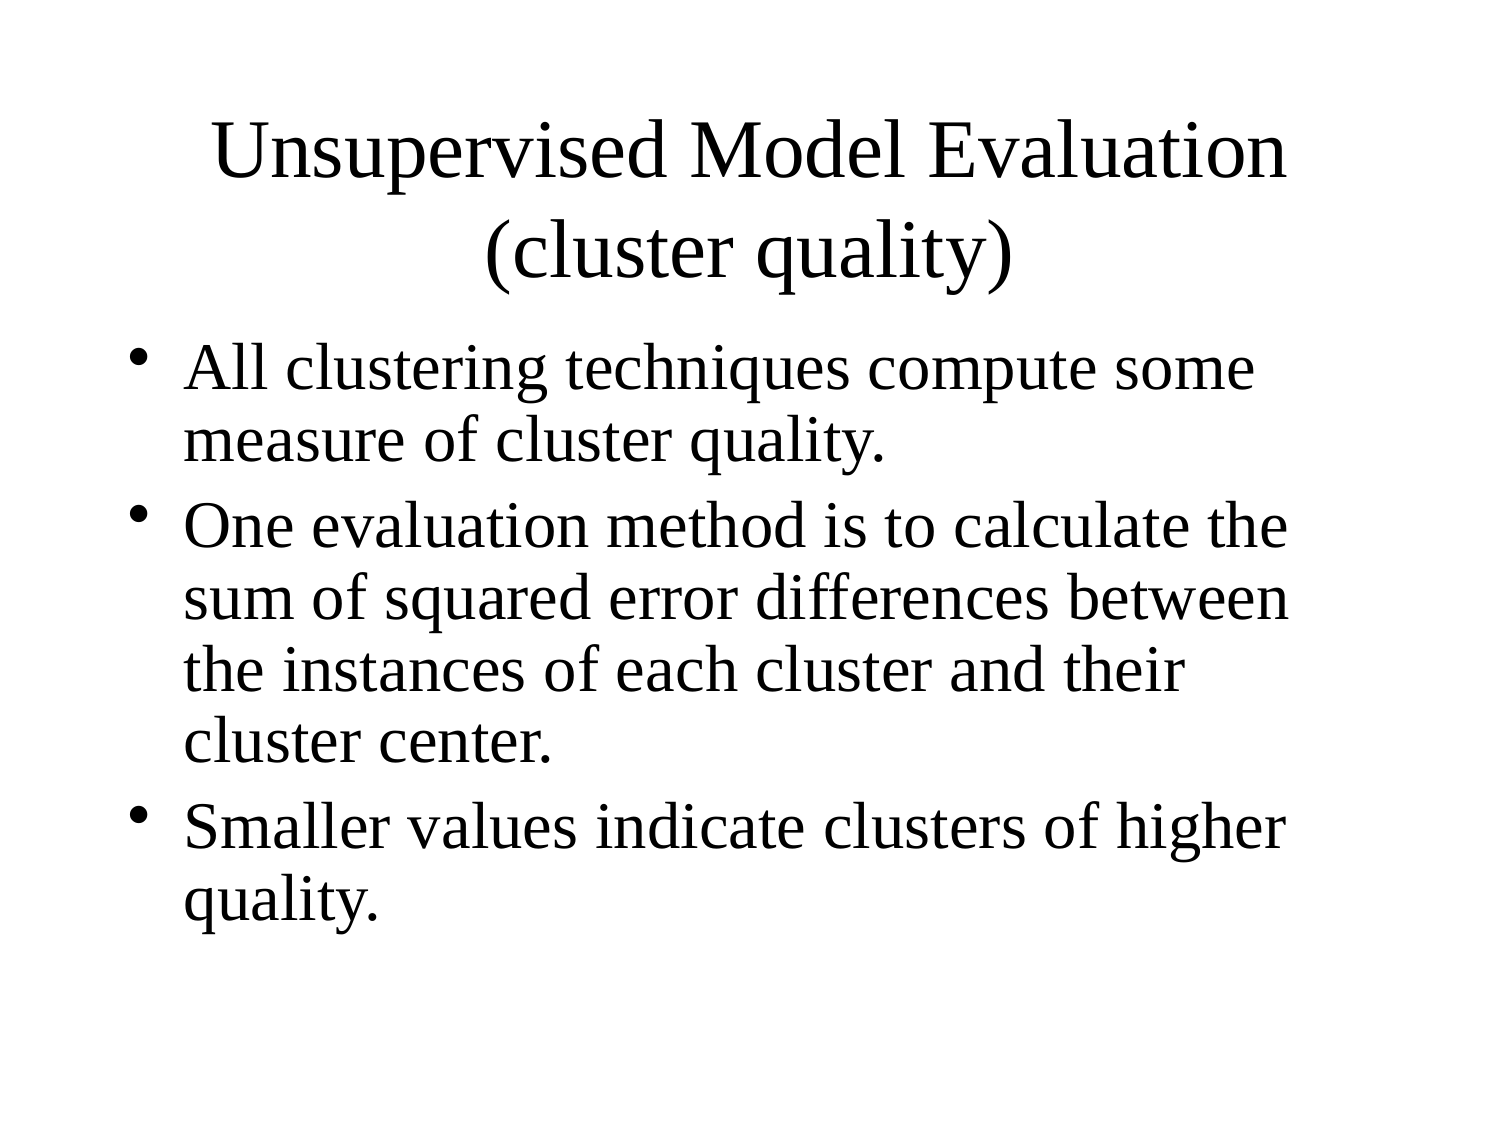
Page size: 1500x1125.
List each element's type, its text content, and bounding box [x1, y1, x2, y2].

list All clustering techniques compute some measure of cluster quality. One evaluation method is to calculate the sum of squared error differences between the instances of each cluster and their cluster center. Smaller values indicate clusters of higher quality. [112, 324, 1388, 1000]
title Unsupervised Model Evaluation (cluster quality) [112, 99, 1388, 288]
